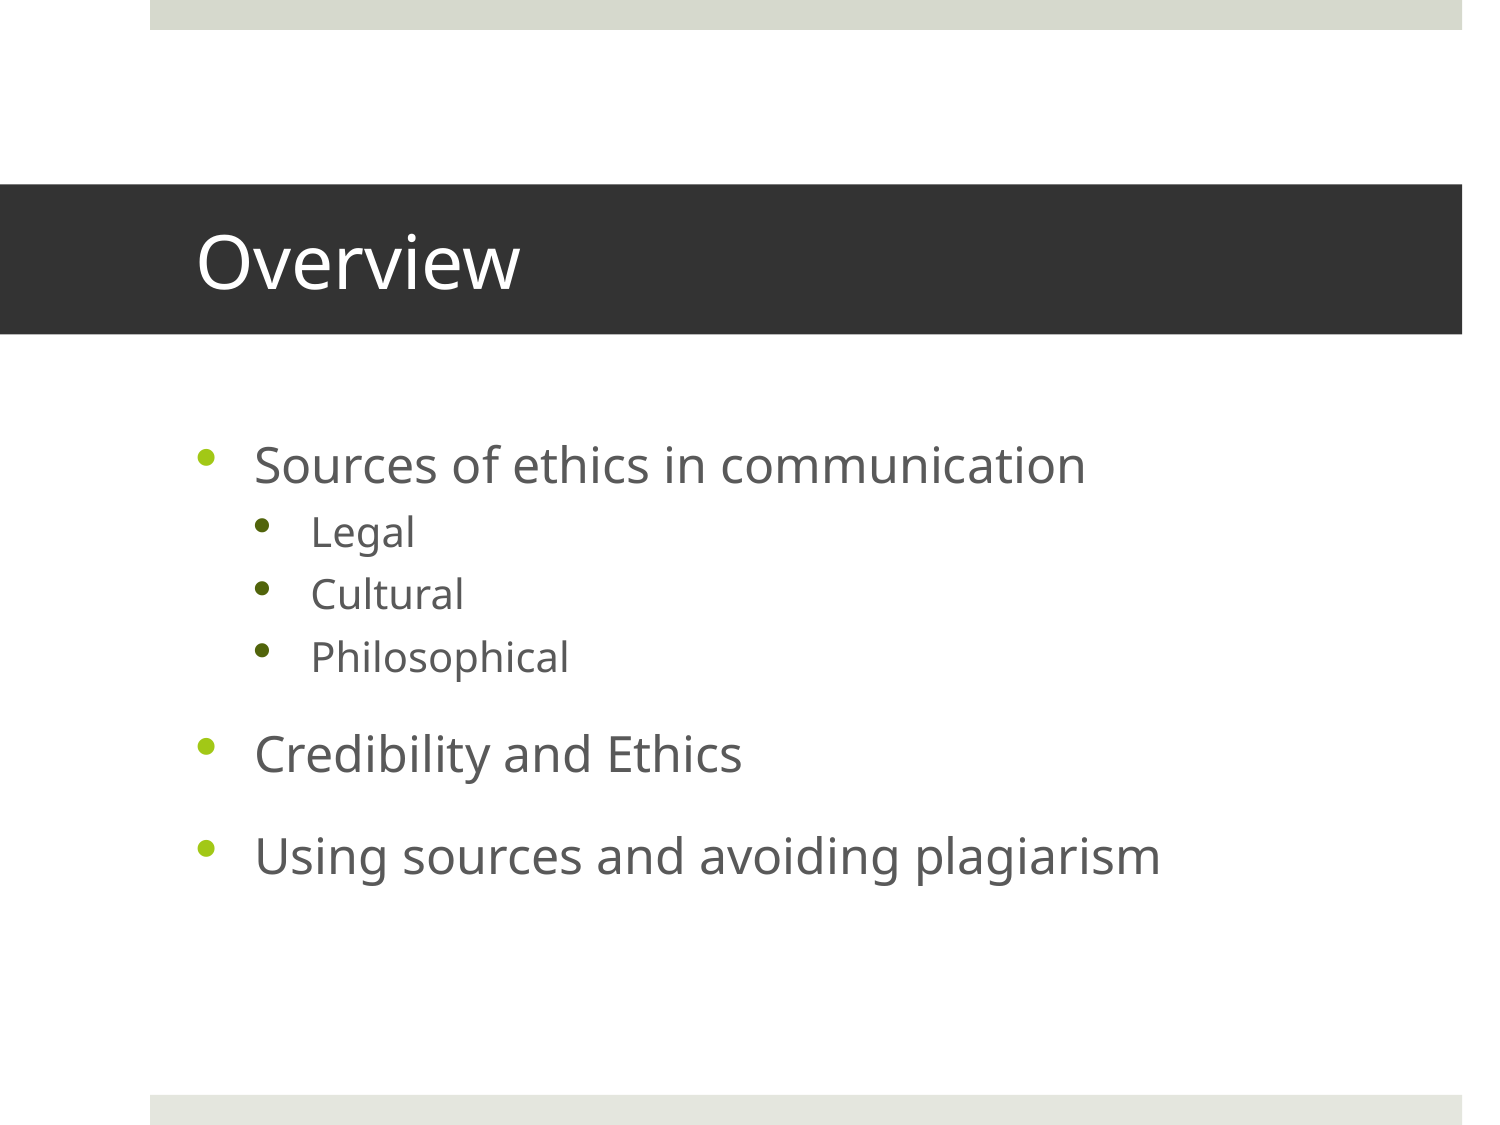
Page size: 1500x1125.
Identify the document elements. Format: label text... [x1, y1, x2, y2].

list Sources of ethics in communication Legal Cultural Philosophical Credibility and Ethics Using sources and avoiding plagiarism [182, 425, 1432, 1028]
title Overview [0, 184, 1463, 335]
